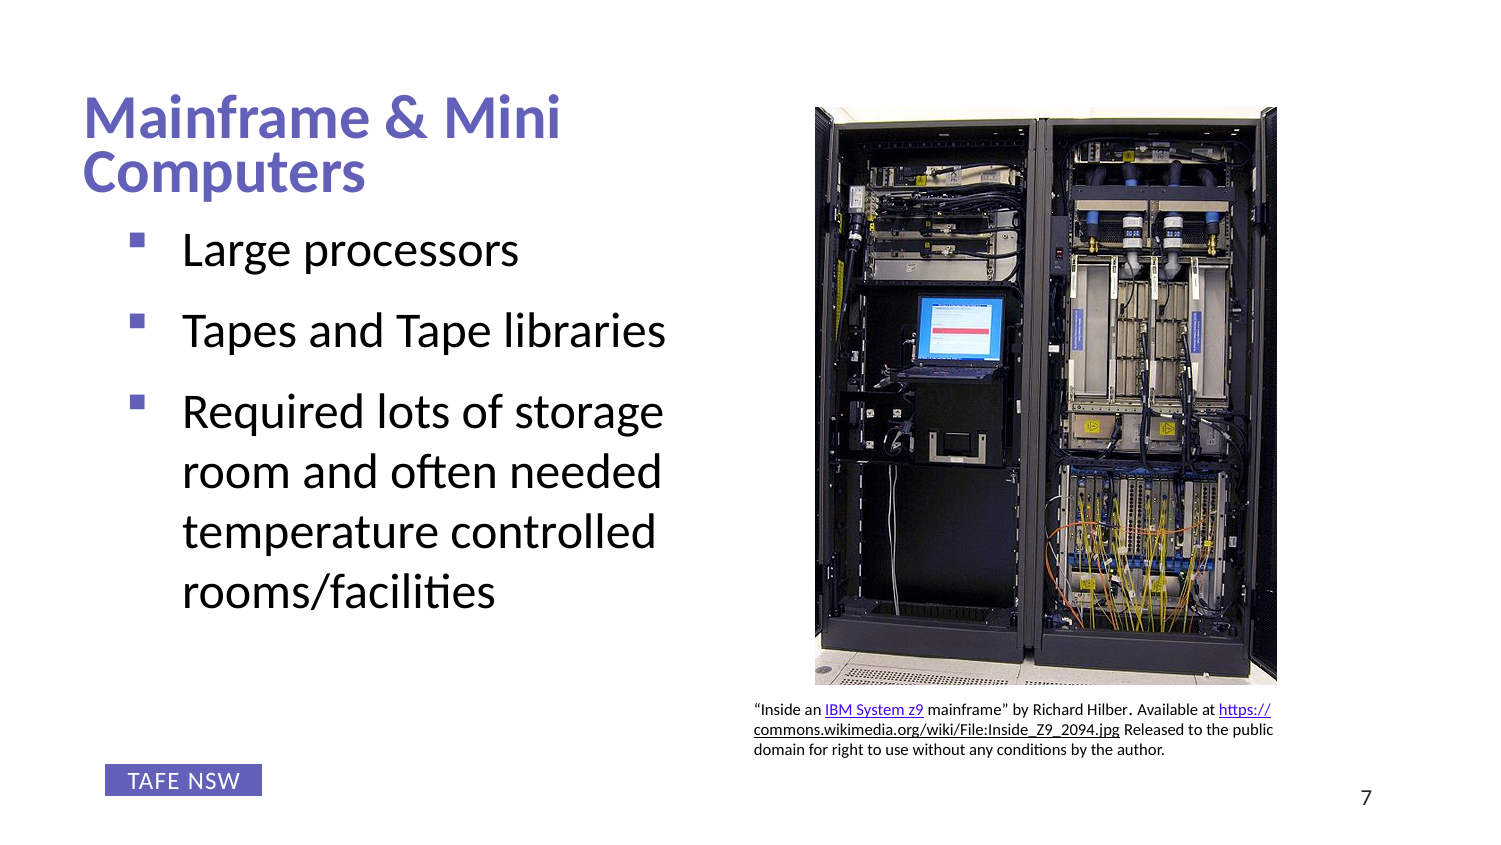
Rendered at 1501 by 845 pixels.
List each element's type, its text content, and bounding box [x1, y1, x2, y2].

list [814, 107, 1277, 685]
text_box “Inside an IBM System z9 mainframe” by Richard Hilber. Available at https://commons.wikimedia.org/wiki/File:Inside_Z9_2094.jpg Released to the public domain for right to use without any conditions by the author. [738, 689, 1330, 767]
list Large processors Tapes and Tape libraries Required lots of storage room and often needed temperature controlled rooms/facilities [125, 209, 739, 706]
title Mainframe & Mini Computers [83, 96, 692, 210]
slide_number 7 [1360, 783, 1435, 811]
